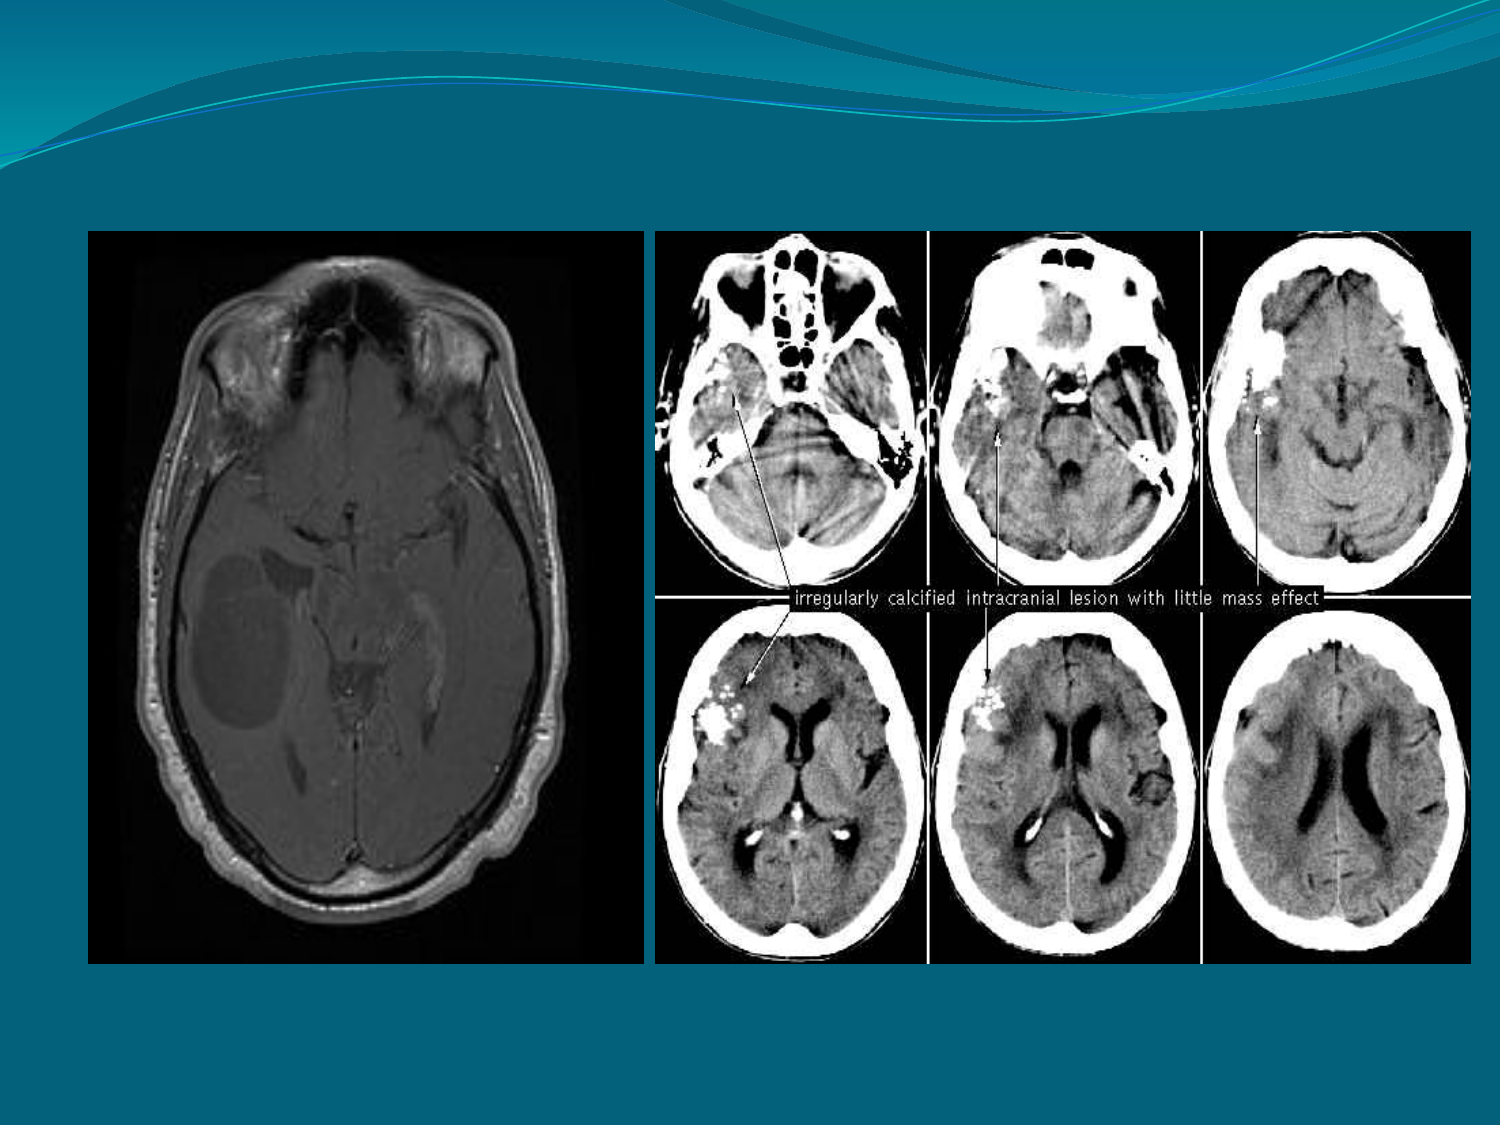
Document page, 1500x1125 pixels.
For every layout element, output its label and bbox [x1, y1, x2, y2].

list [655, 231, 1471, 965]
list [88, 231, 644, 965]
